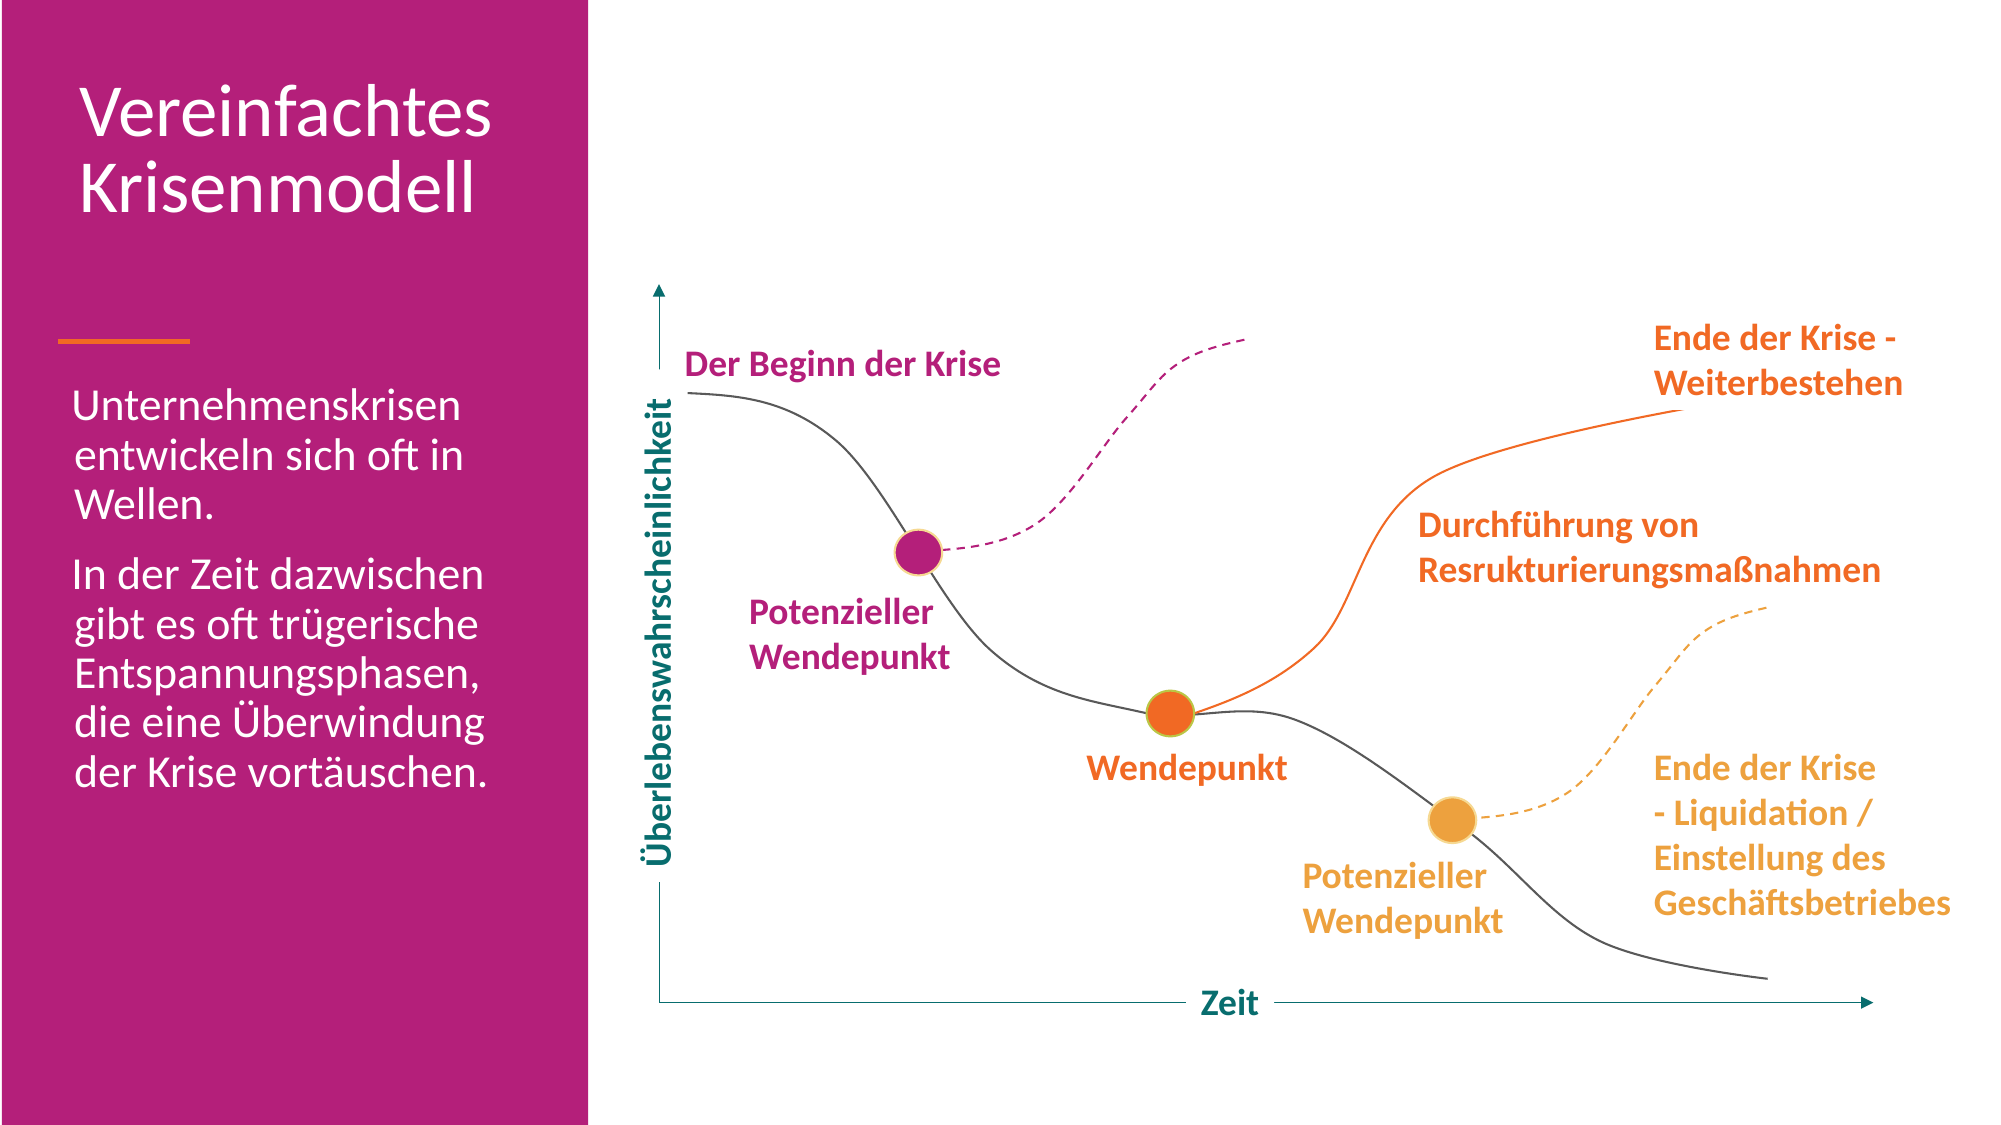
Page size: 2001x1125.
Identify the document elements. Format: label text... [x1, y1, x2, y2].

text_box Unternehmenskrisen entwickeln sich oft in Wellen. In der Zeit dazwischen gibt es oft trügerische Entspannungsphasen, die eine Überwindung der Krise vortäuschen. [56, 373, 538, 947]
text_box Zeit [1186, 1003, 1275, 1031]
text_box Zeit [1186, 979, 1275, 1002]
text_box [1, 0, 589, 1125]
text_box Vereinfachtes Krisenmodell [64, 69, 561, 299]
text_box Ende der Krise - Liquidation / Einstellung des Geschäftsbetriebes [1638, 735, 1972, 1010]
text_box [58, 339, 190, 344]
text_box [687, 339, 1768, 979]
text_box Durchführung von Resrukturierungsmaßnahmen [1768, 492, 1944, 598]
text_box Überlebenswahrscheinlichkeit [625, 369, 658, 882]
text_box Ende der Krise - Weiterbestehen [1638, 305, 1947, 410]
text_box Überlebenswahrscheinlichkeit [660, 369, 686, 882]
text_box Der Beginn der Krise [669, 331, 1017, 392]
